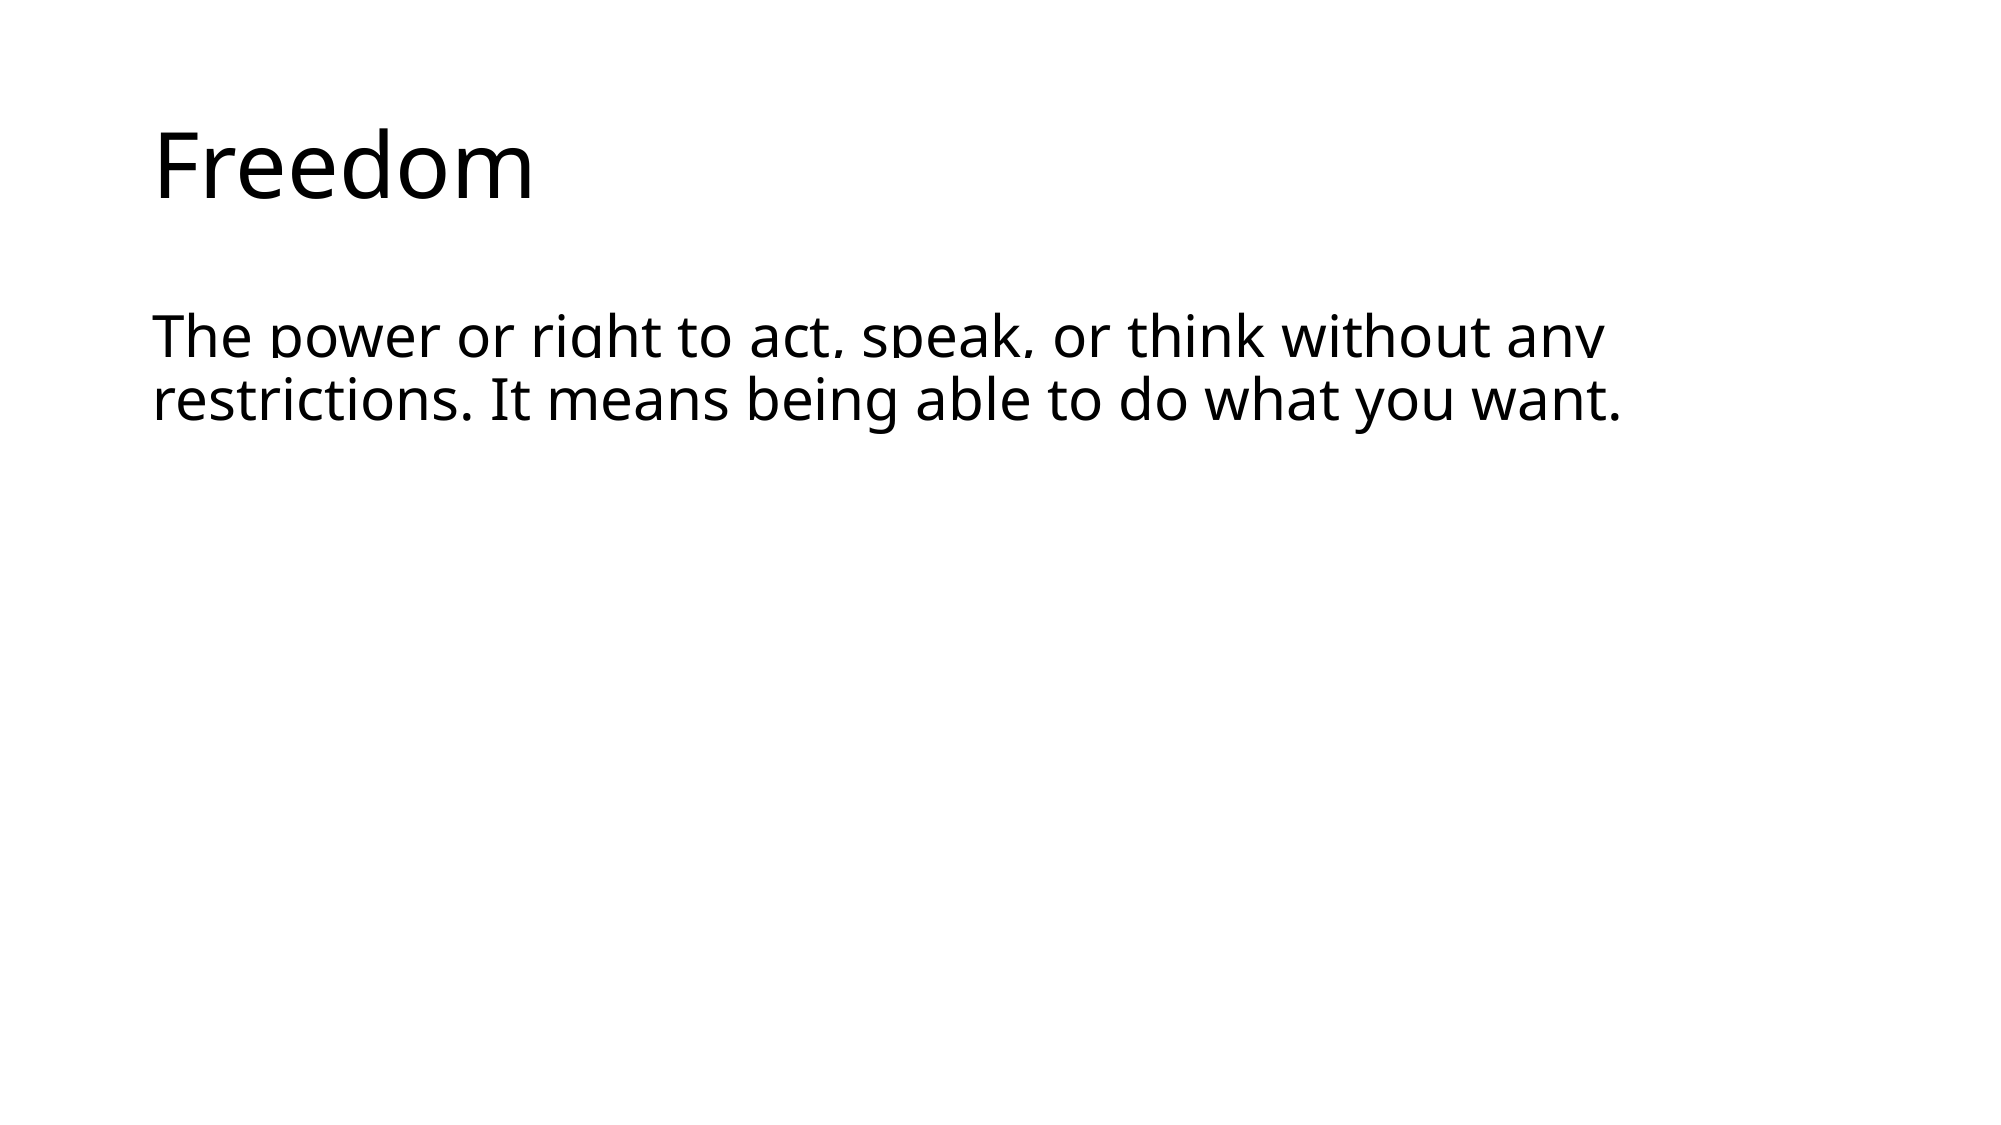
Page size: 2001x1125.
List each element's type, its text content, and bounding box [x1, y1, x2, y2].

title Freedom [137, 59, 1863, 278]
list The power or right to act, speak, or think without any restrictions. It means being able to do what you want. [137, 299, 1863, 1014]
